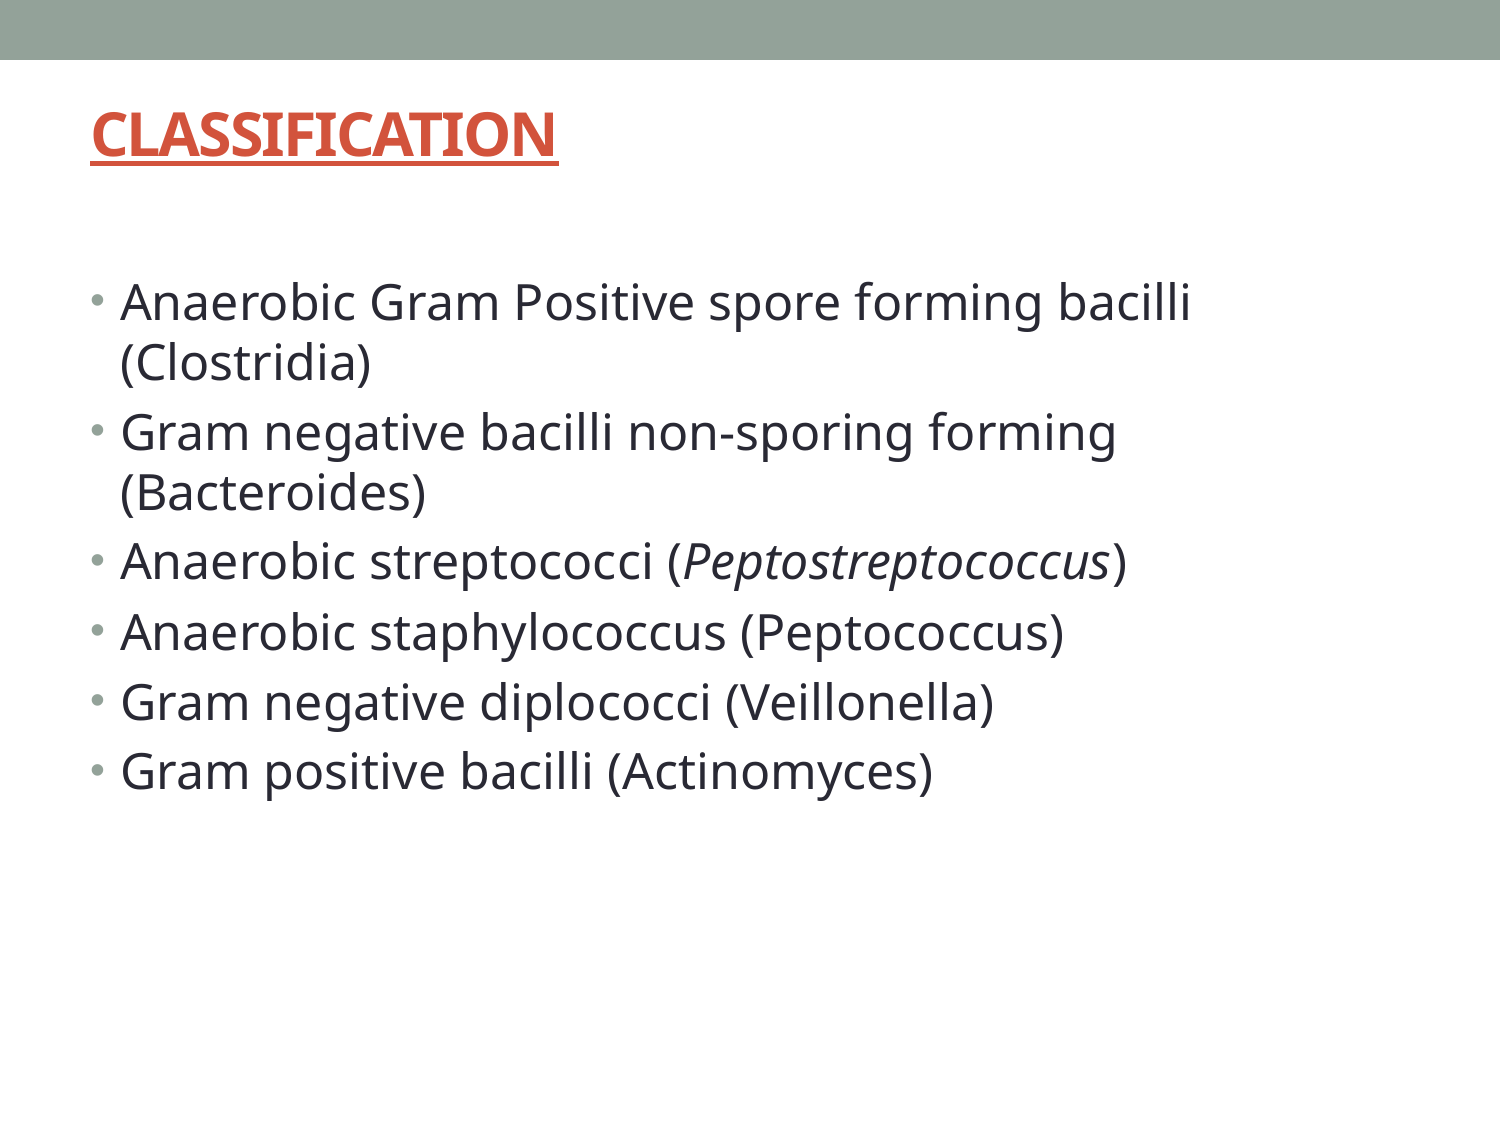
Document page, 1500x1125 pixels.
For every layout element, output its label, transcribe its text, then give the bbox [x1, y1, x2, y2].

list Anaerobic Gram Positive spore forming bacilli (Clostridia) Gram negative bacilli non-sporing forming (Bacteroides) Anaerobic streptococci (Peptostreptococcus) Anaerobic staphylococcus (Peptococcus) Gram negative diplococci (Veillonella) Gram positive bacilli (Actinomyces) [75, 262, 1425, 1063]
title CLASSIFICATION [75, 87, 1425, 250]
